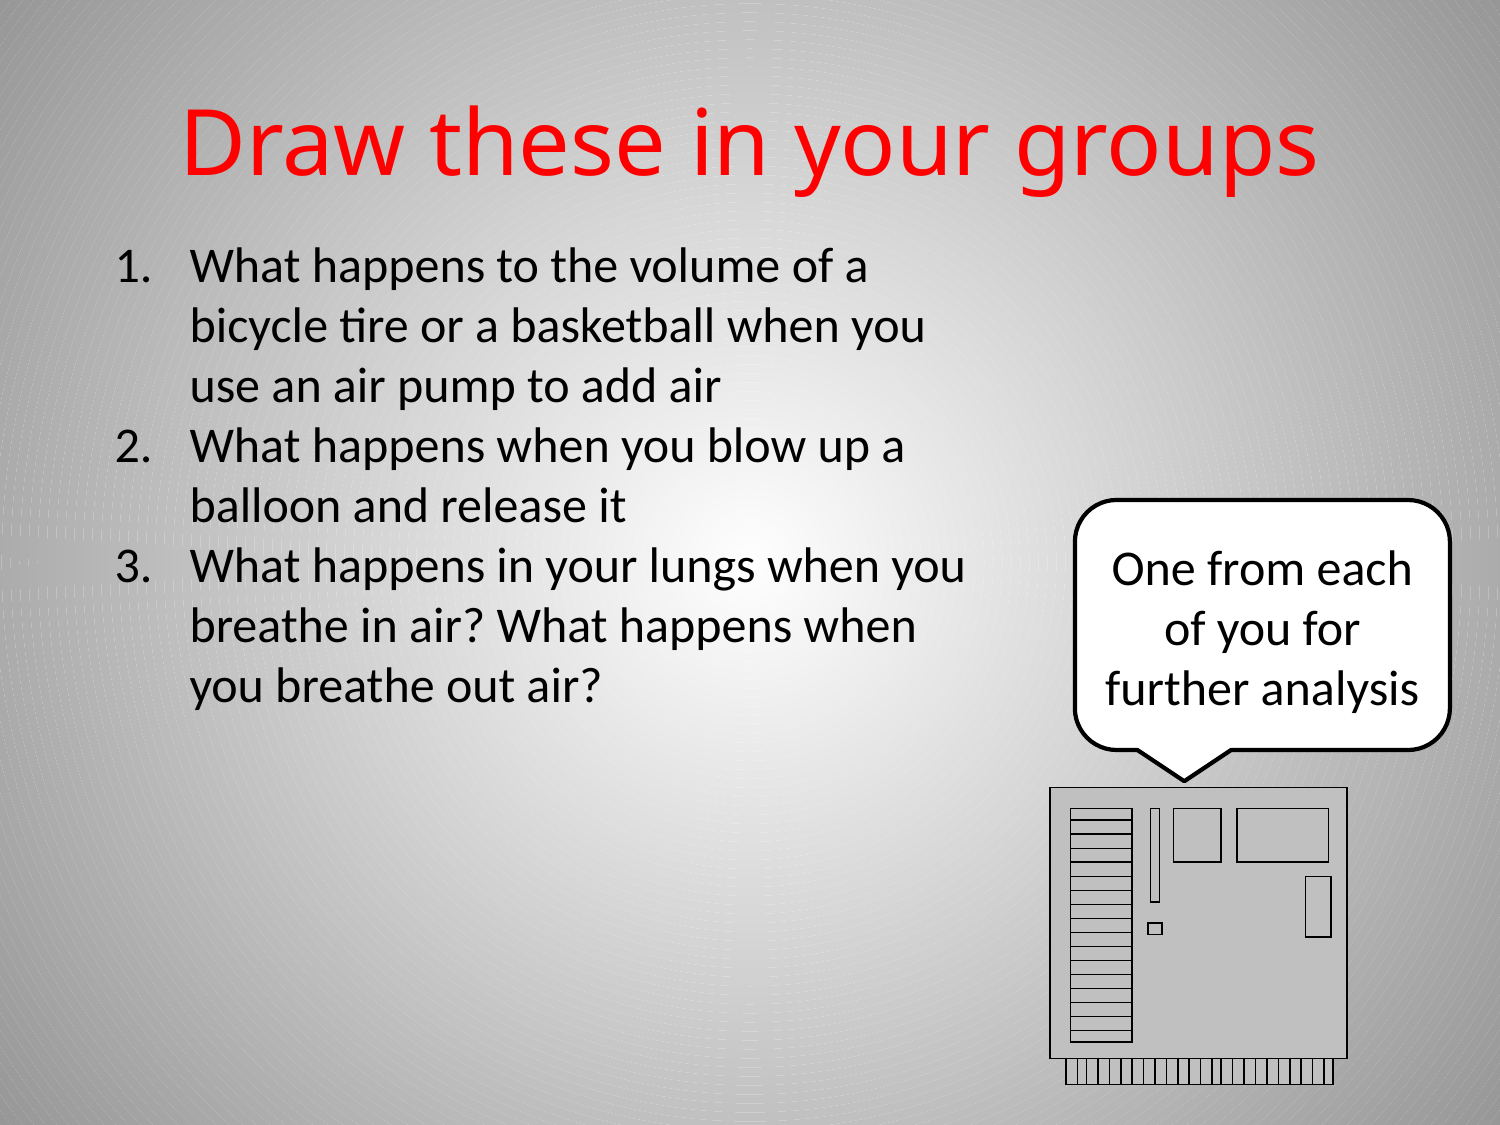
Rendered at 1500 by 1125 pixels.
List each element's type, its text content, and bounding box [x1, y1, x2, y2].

text_box One from each of you for further analysis [1072, 497, 1453, 783]
title Draw these in your groups [75, 45, 1425, 233]
text_box [1050, 787, 1347, 1085]
text_box What happens to the volume of a bicycle tire or a basketball when you use an air pump to add air What happens when you blow up a balloon and release it What happens in your lungs when you breathe in air? What happens when you breathe out air? [99, 224, 988, 840]
